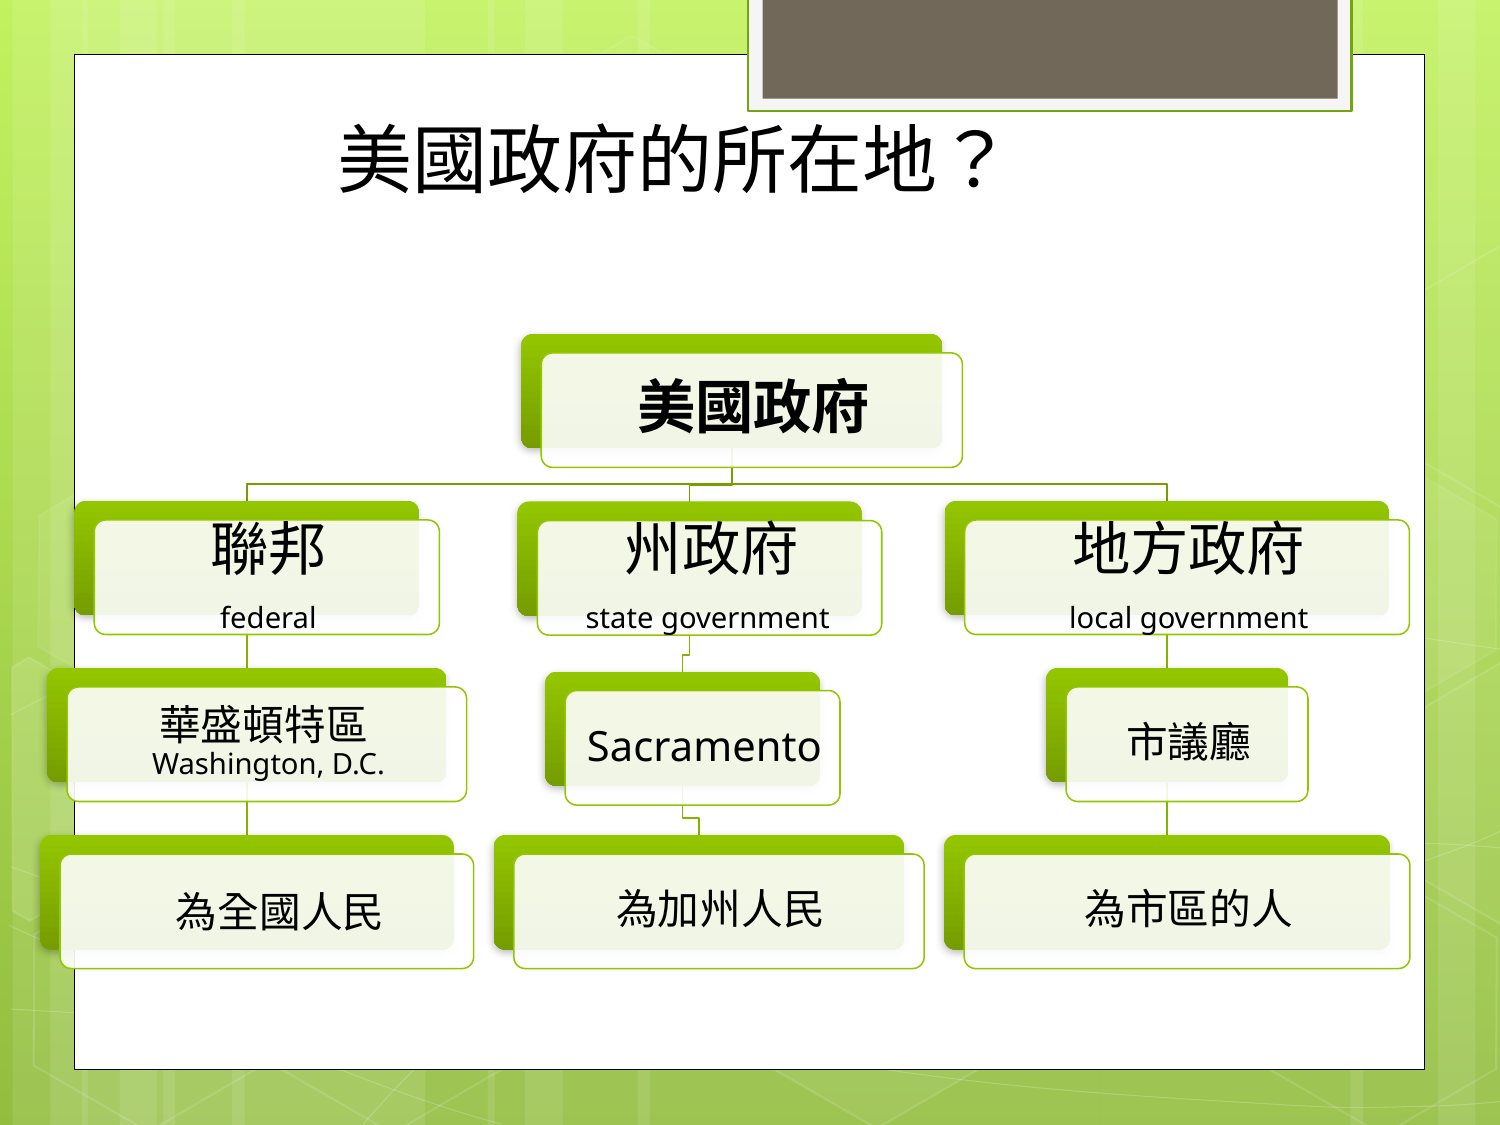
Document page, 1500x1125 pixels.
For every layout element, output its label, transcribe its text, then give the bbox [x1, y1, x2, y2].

text_box 美國政府的所在地？ [322, 105, 1028, 210]
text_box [39, 252, 1411, 1051]
